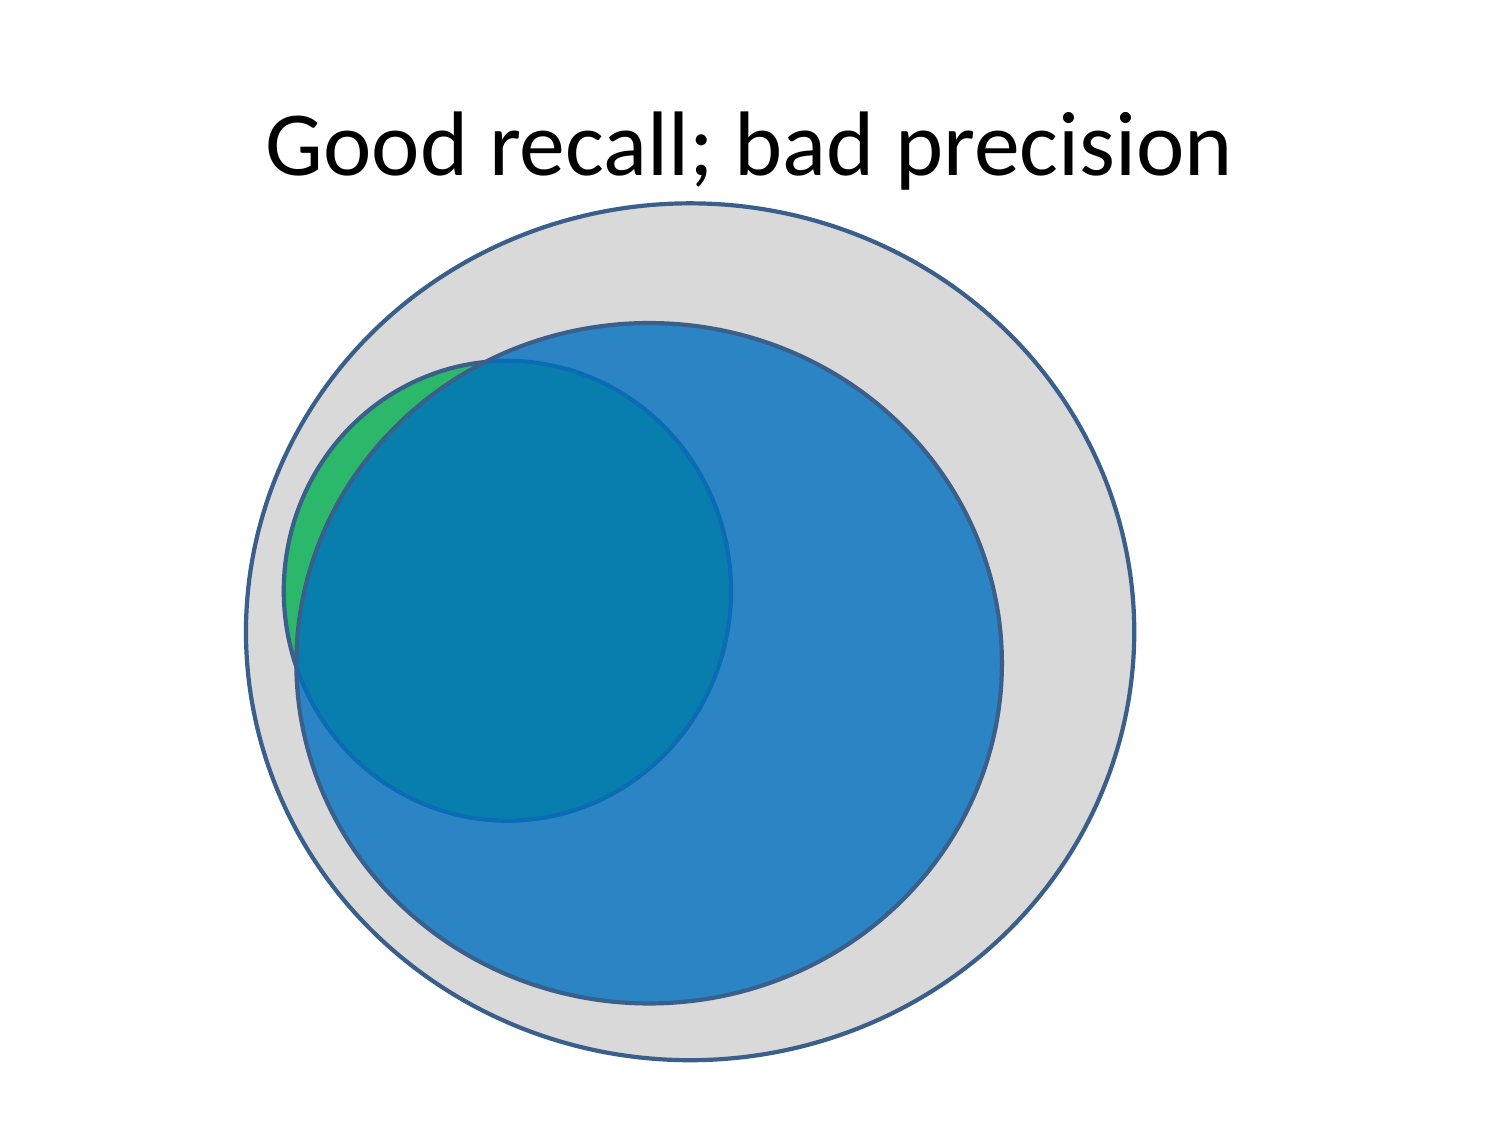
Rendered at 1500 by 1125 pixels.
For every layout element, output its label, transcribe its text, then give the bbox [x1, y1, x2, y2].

text_box [243, 201, 1137, 1063]
title Good recall; bad precision [75, 45, 1425, 233]
text_box [294, 320, 1005, 1006]
text_box [281, 360, 482, 667]
